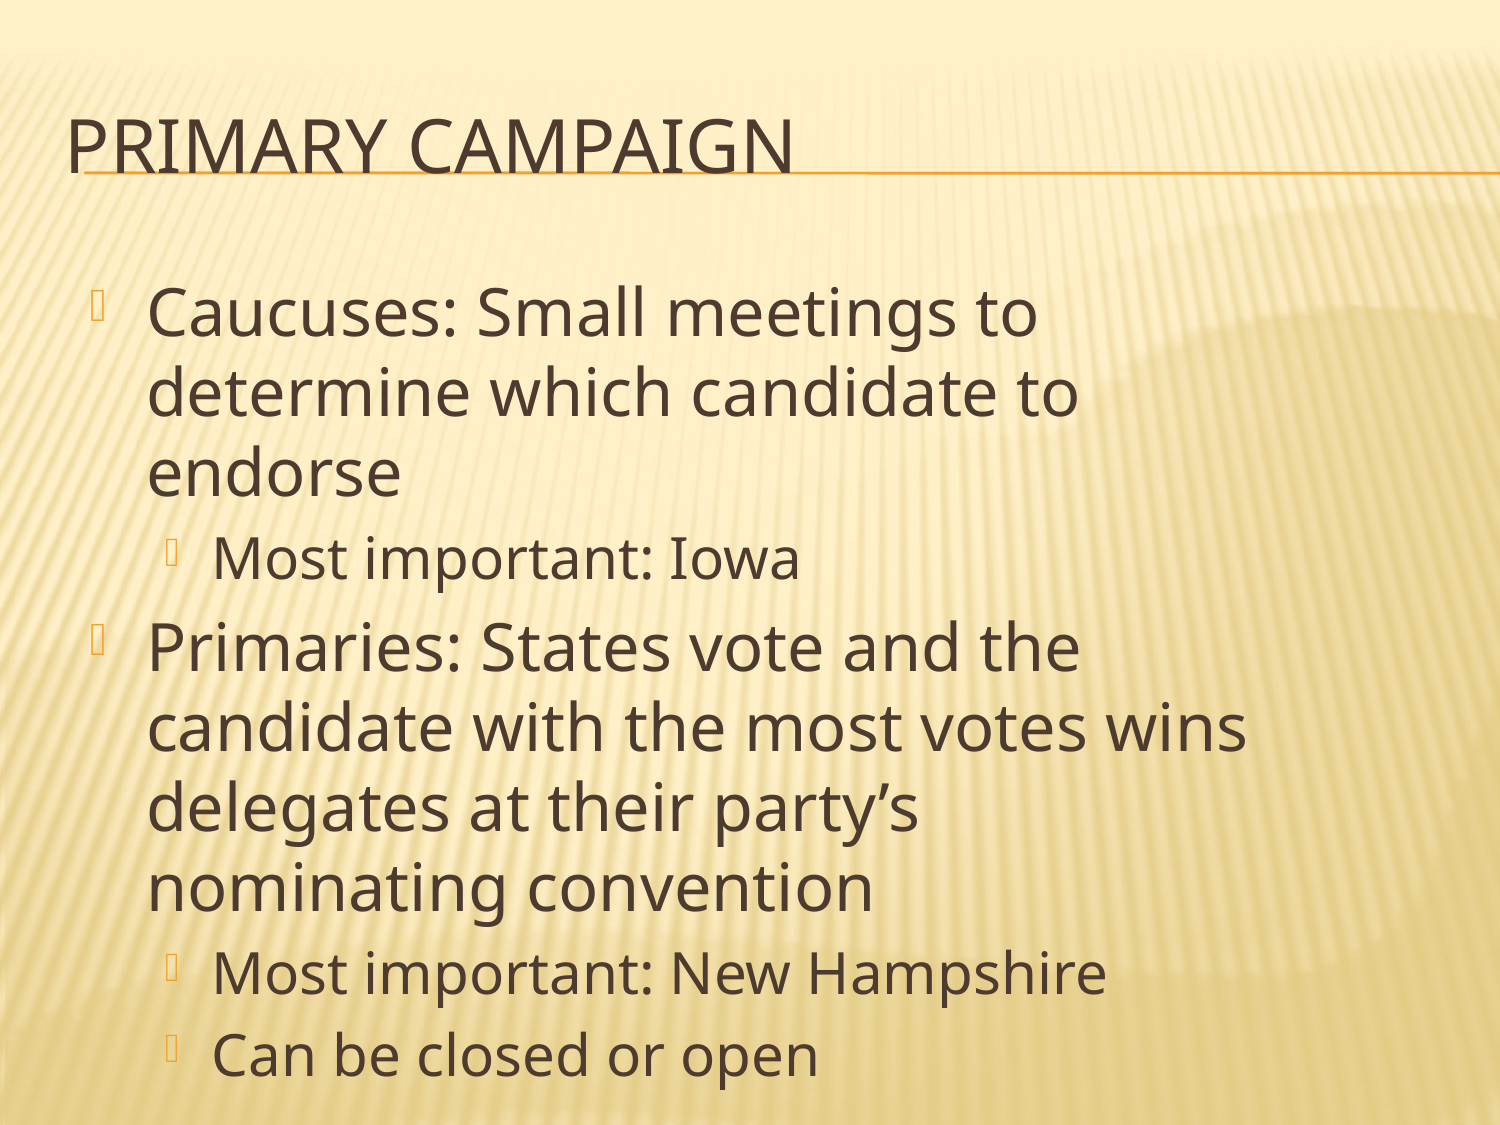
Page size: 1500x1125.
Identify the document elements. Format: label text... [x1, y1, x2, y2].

list Caucuses: Small meetings to determine which candidate to endorse Most important: Iowa Primaries: States vote and the candidate with the most votes wins delegates at their party’s nominating convention Most important: New Hampshire Can be closed or open [75, 262, 1300, 1062]
title Primary Campaign [50, 75, 1475, 213]
